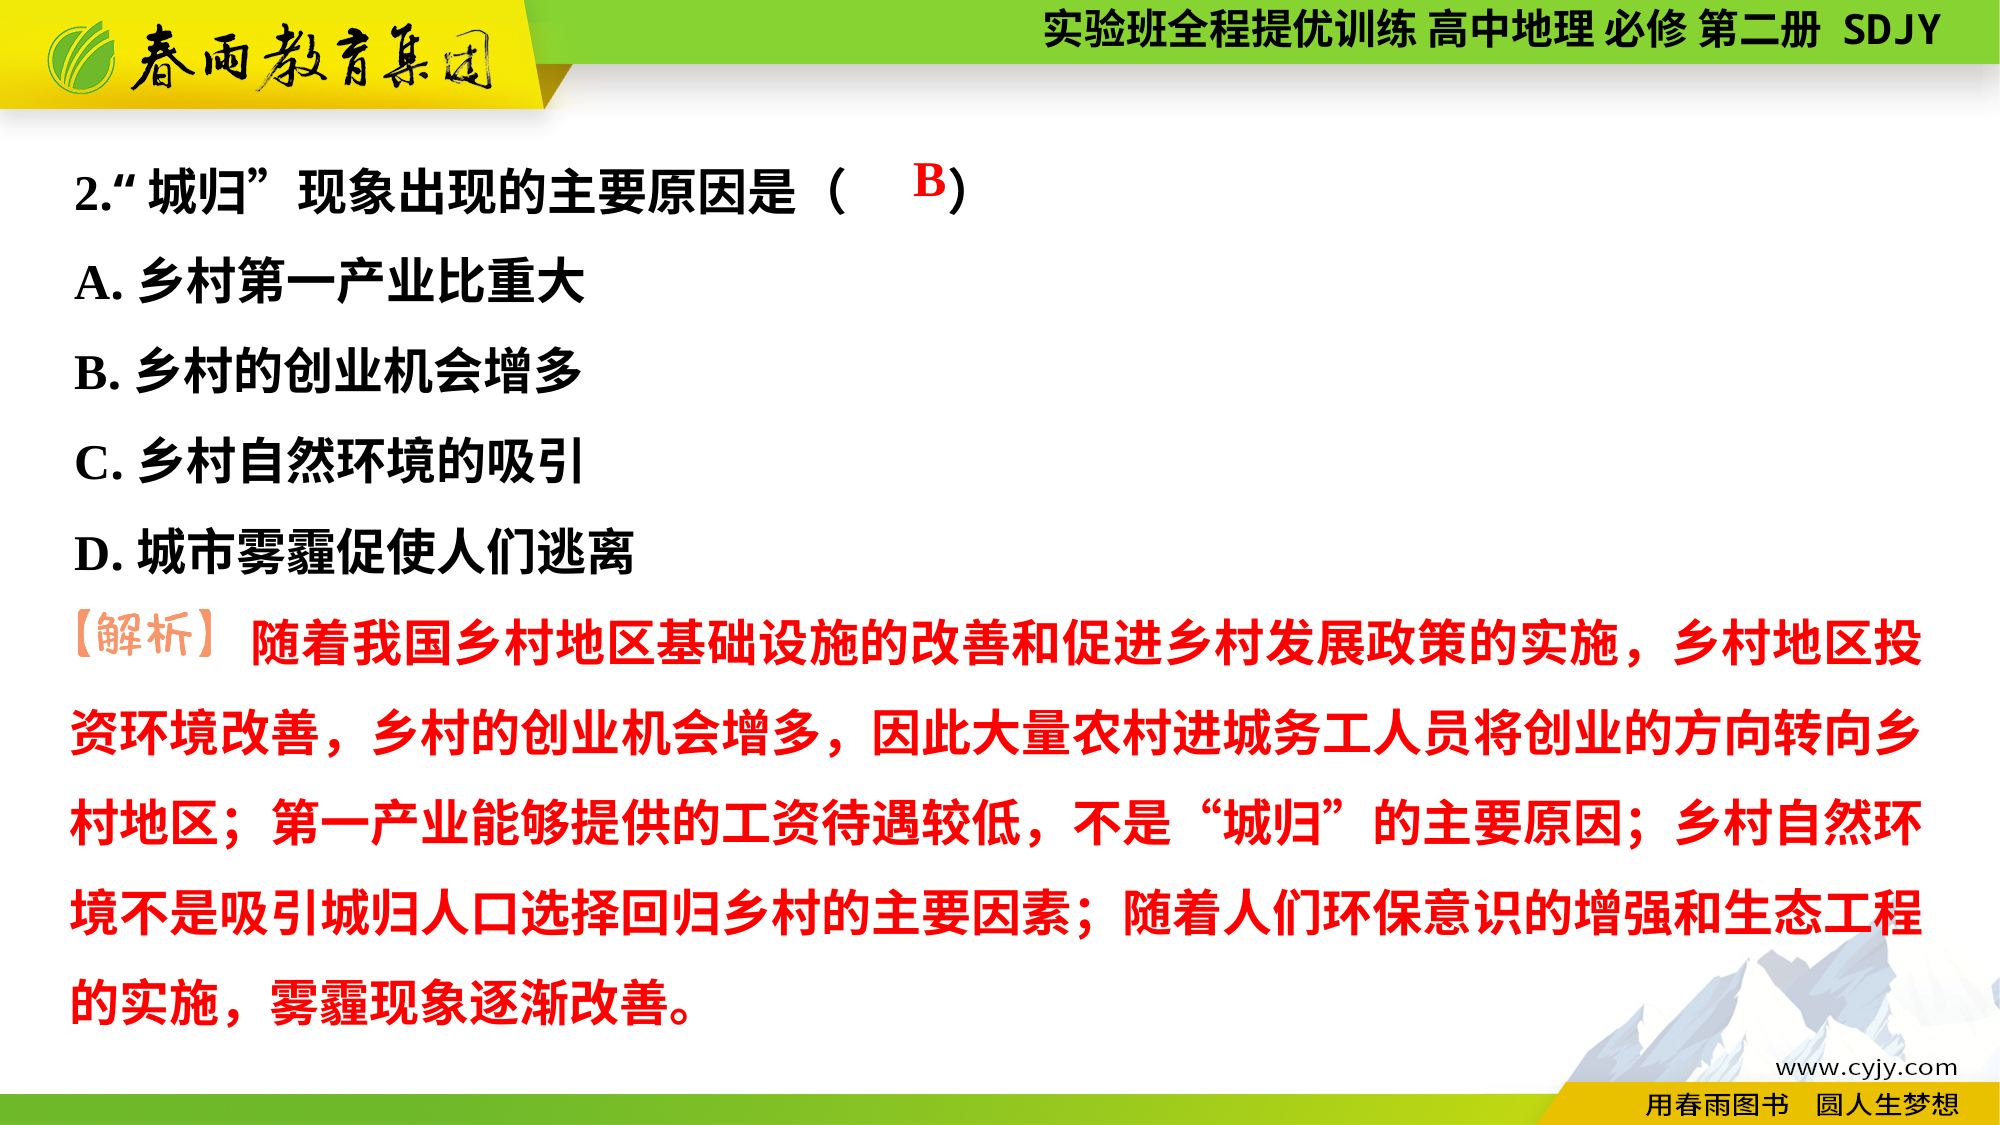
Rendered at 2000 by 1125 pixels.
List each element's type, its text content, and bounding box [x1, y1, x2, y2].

text_box B [898, 138, 962, 214]
picture [0, 0, 2000, 1125]
list 2.“城归”现象出现的主要原因是（ ） A.乡村第一产业比重大 B.乡村的创业机会增多 C.乡村自然环境的吸引 D.城市雾霾促使人们逃离 [59, 122, 1944, 592]
text_box 随着我国乡村地区基础设施的改善和促进乡村发展政策的实施，乡村地区投资环境改善，乡村的创业机会增多，因此大量农村进城务工人员将创业的方向转向乡村地区；第一产业能够提供的工资待遇较低，不是“城归”的主要原因；乡村自然环境不是吸引城归人口选择回归乡村的主要因素；随着人们环保意识的增强和生态工程的实施，雾霾现象逐渐改善。 [54, 574, 1939, 1040]
